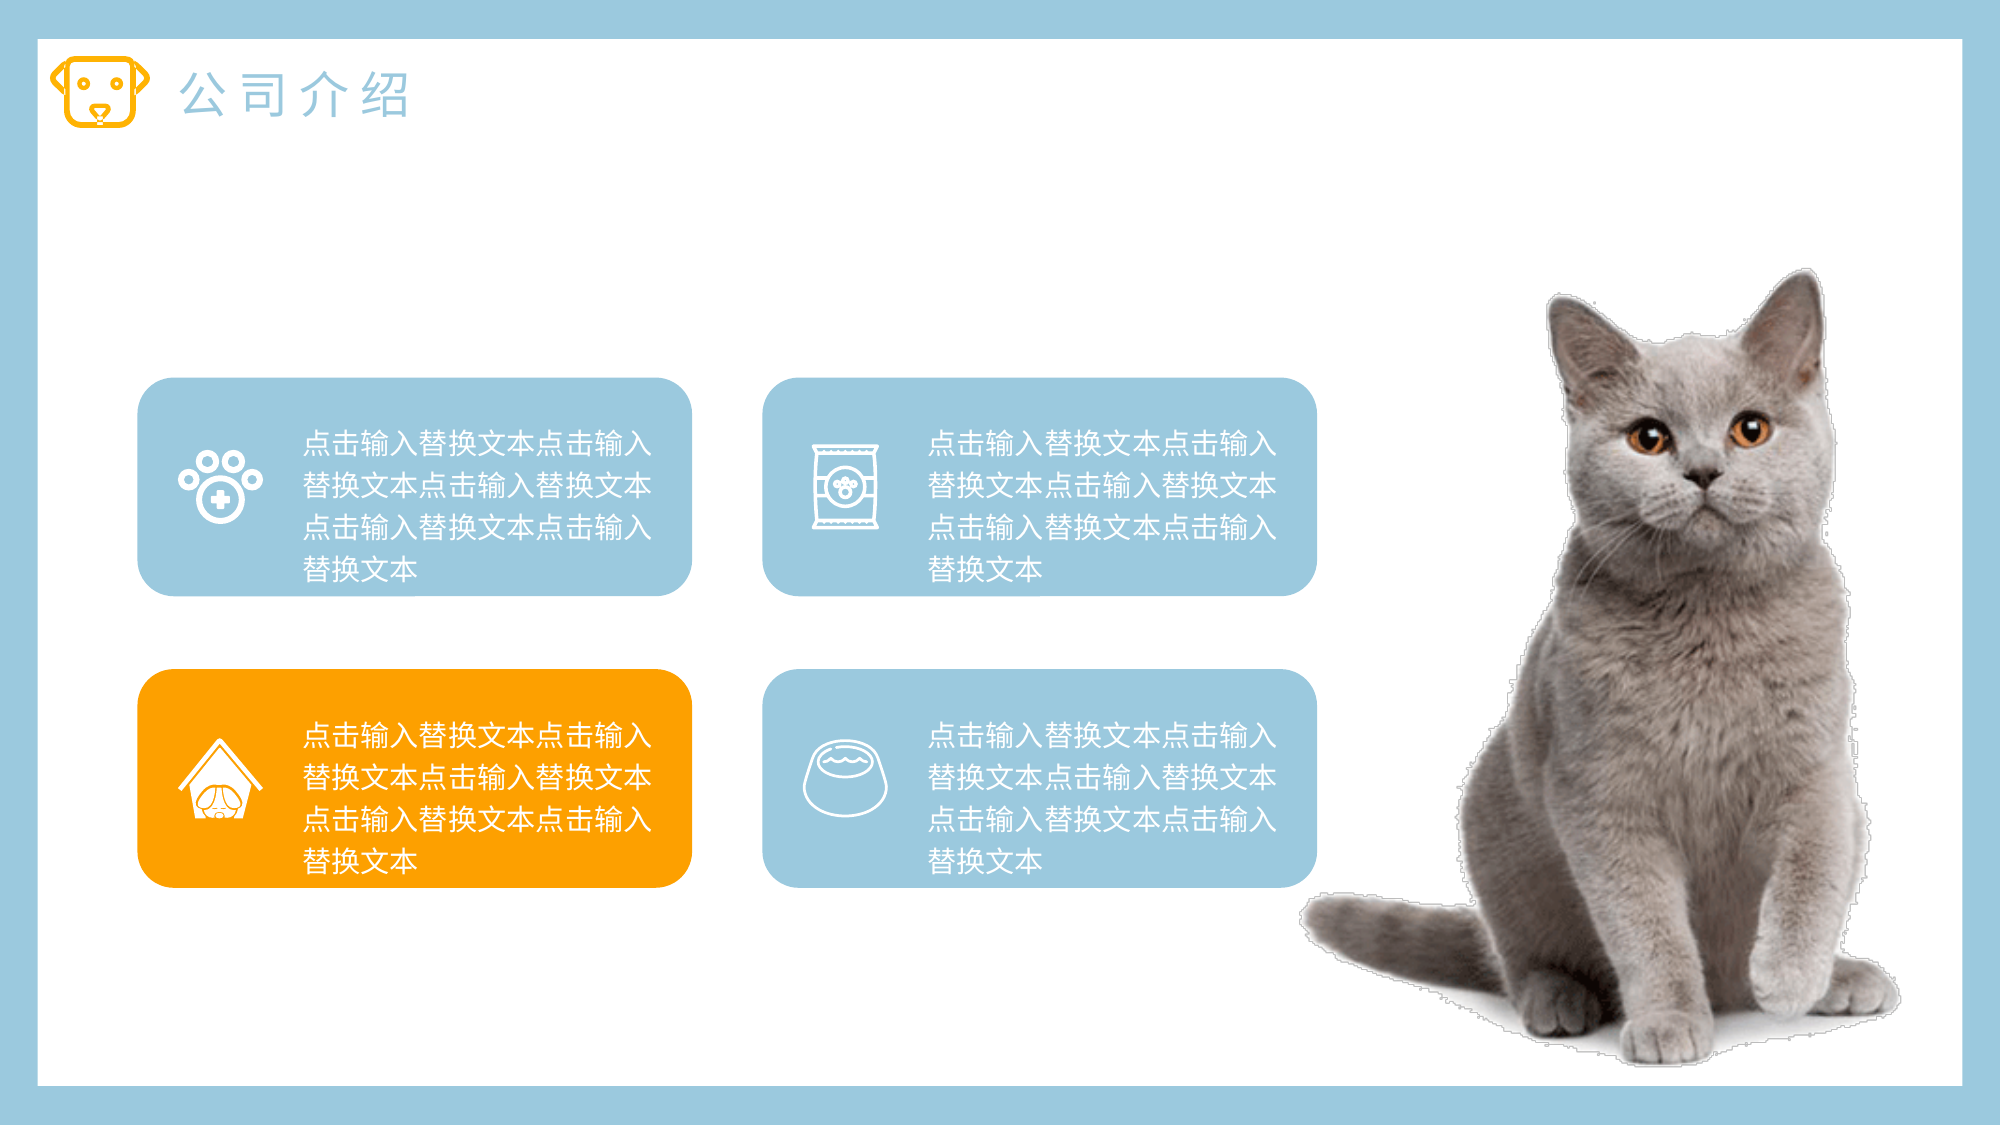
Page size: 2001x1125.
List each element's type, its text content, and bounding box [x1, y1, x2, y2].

text_box [0, 0, 2000, 1125]
text_box [49, 56, 150, 128]
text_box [762, 669, 1318, 888]
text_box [137, 669, 693, 888]
picture [1272, 237, 1948, 1114]
text_box [36, 38, 1963, 1087]
text_box 公 司 介 绍 [162, 56, 1126, 131]
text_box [137, 377, 693, 597]
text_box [762, 377, 1318, 597]
